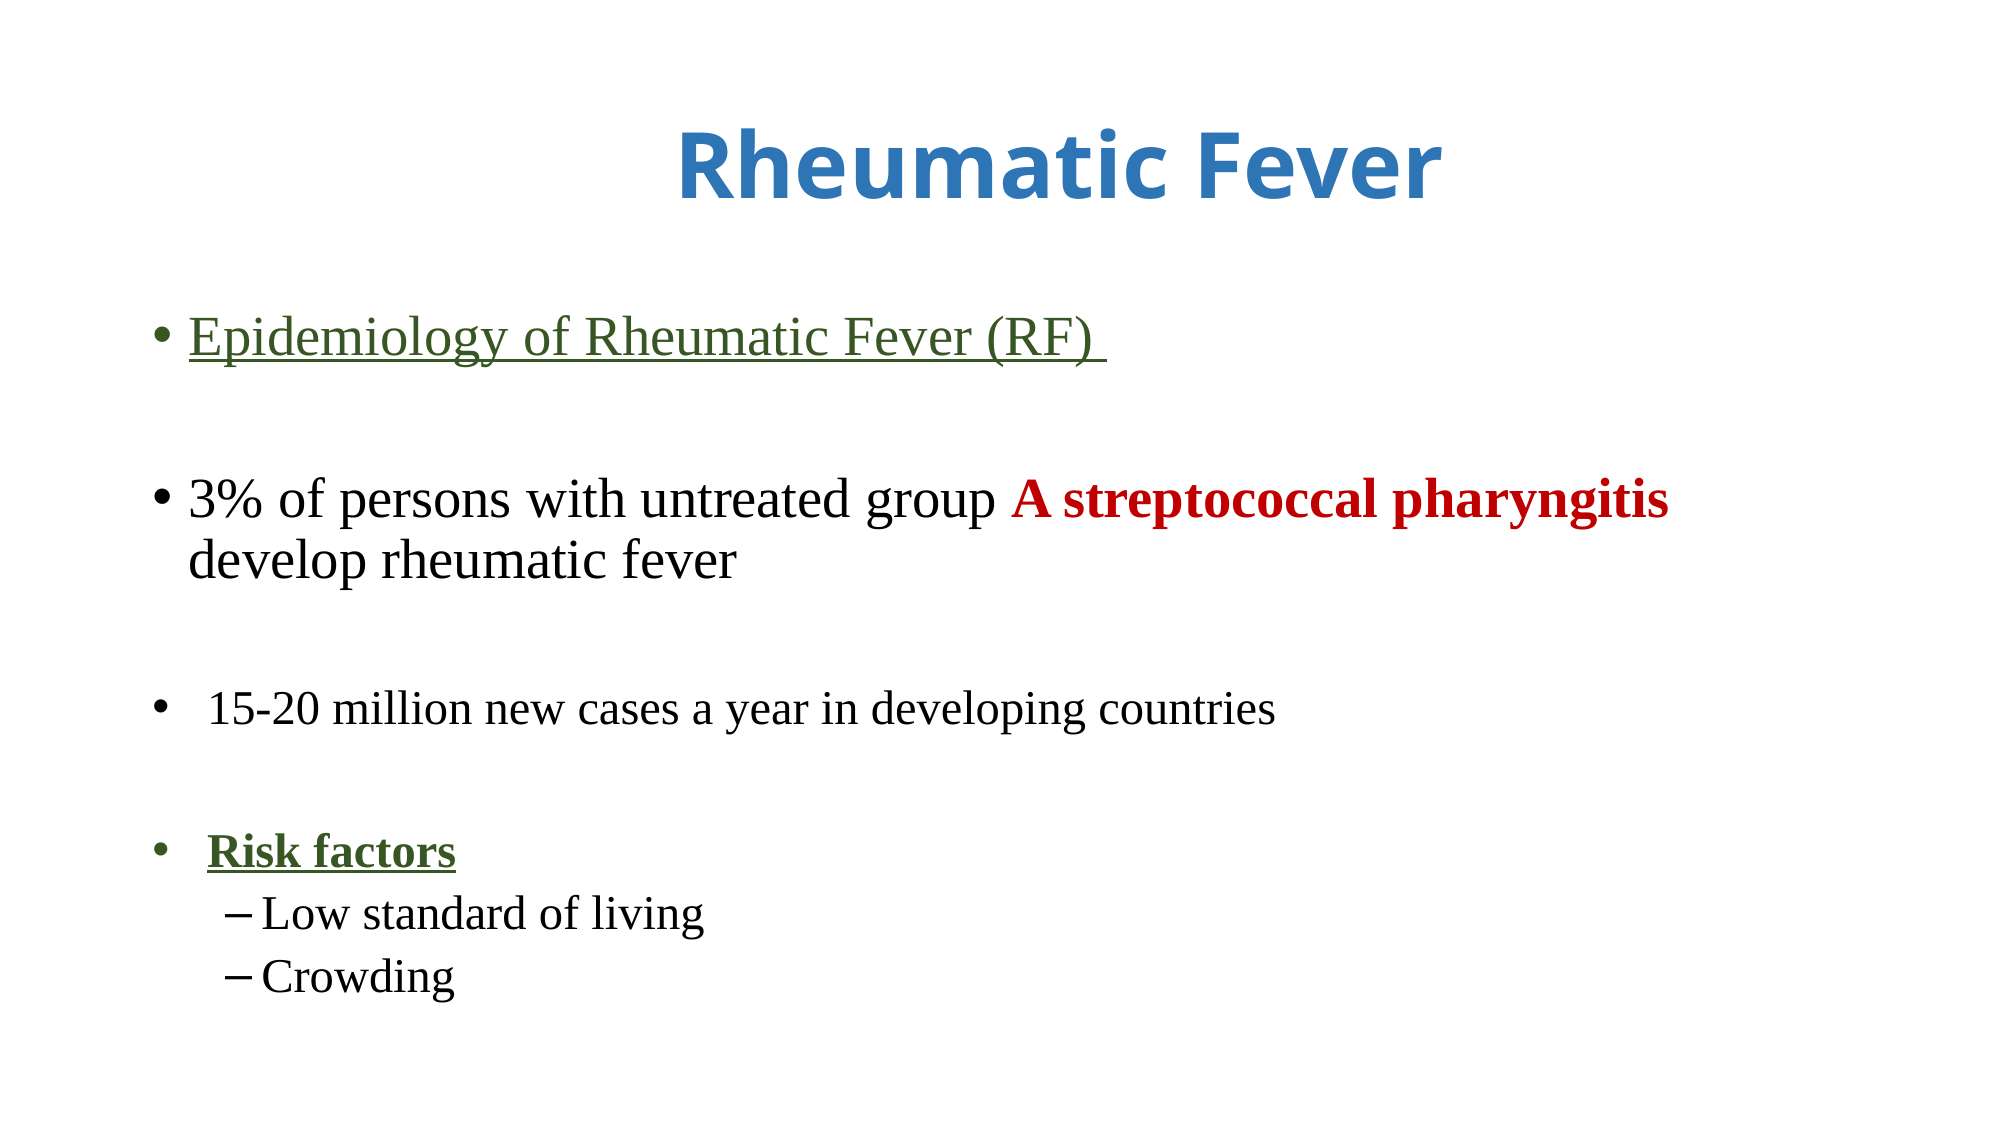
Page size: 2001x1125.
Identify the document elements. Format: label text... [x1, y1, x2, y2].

list Epidemiology of Rheumatic Fever (RF) 3% of persons with untreated group A streptococcal pharyngitis develop rheumatic fever 15-20 million new cases a year in developing countries Risk factors Low standard of living Crowding [137, 299, 1863, 1014]
title Rheumatic Fever [137, 59, 1863, 278]
